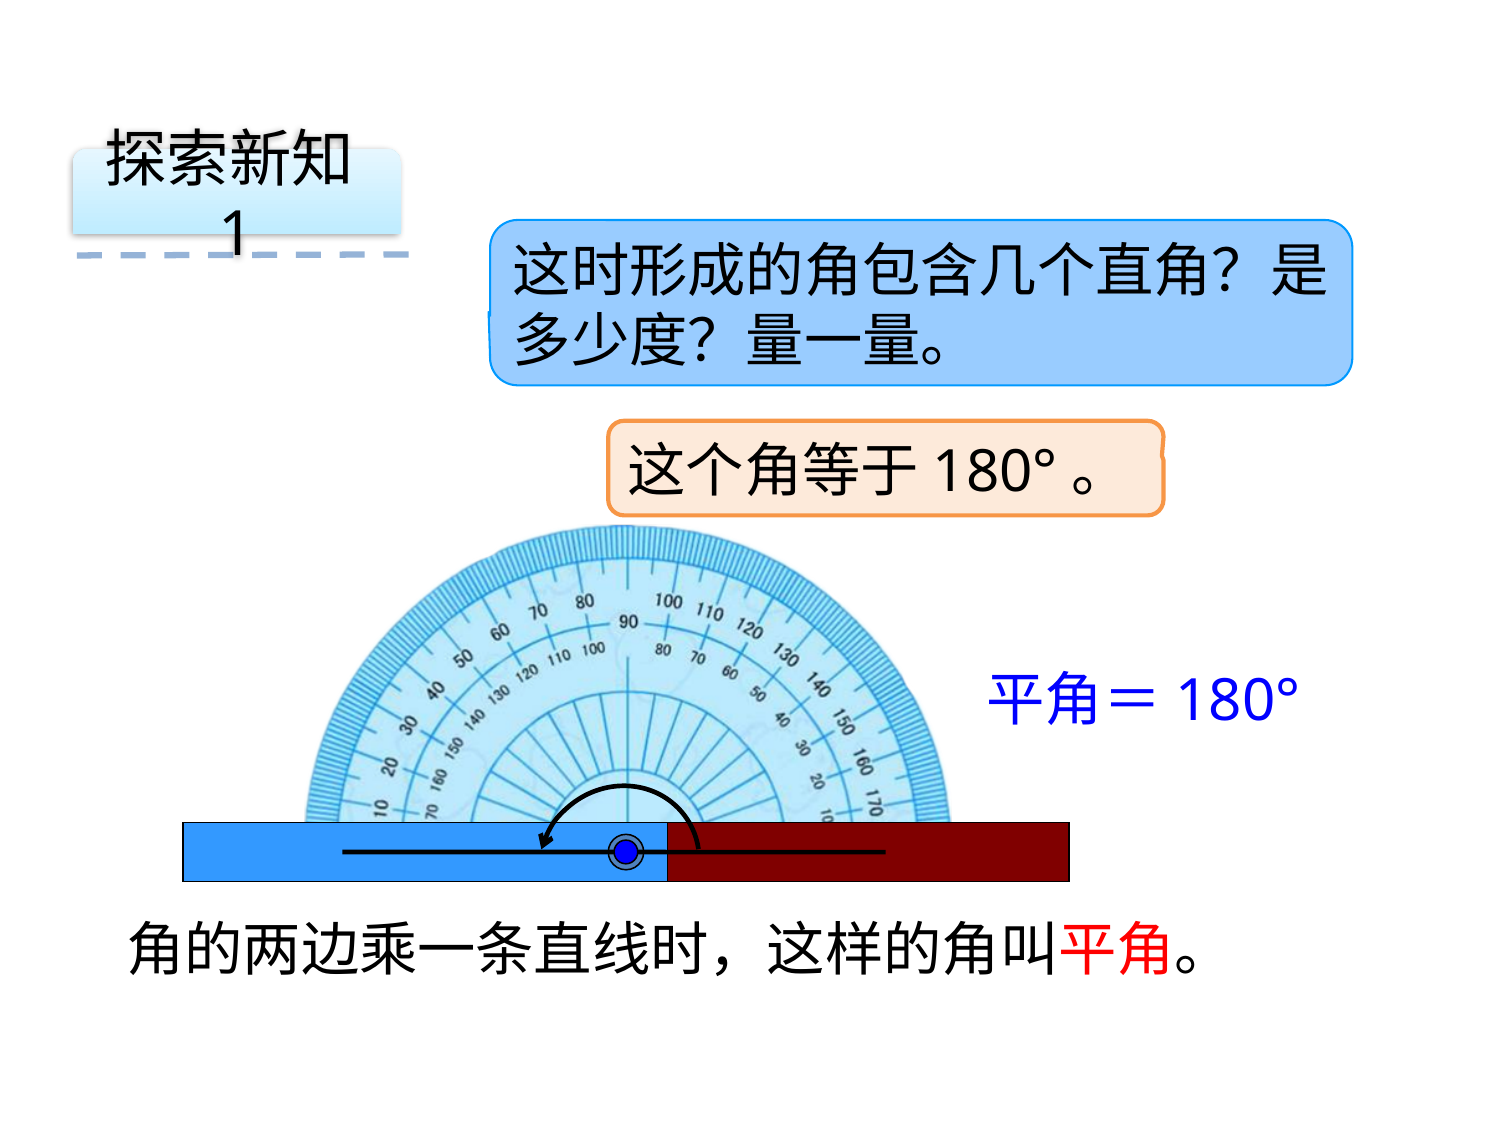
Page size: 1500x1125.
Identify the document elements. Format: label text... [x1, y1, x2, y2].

text_box 平角＝180° [963, 645, 1433, 750]
picture [296, 882, 959, 947]
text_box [890, 822, 1070, 882]
picture [296, 449, 959, 822]
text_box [342, 780, 886, 900]
text_box 这个角等于180°。 [608, 420, 1164, 516]
text_box 探索新知1 [72, 148, 402, 235]
text_box 这时形成的角包含几个直角？是多少度？量一量。 [488, 219, 1353, 386]
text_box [182, 822, 337, 882]
text_box 角的两边乘一条直线时，这样的角叫平角。 [101, 894, 1294, 999]
